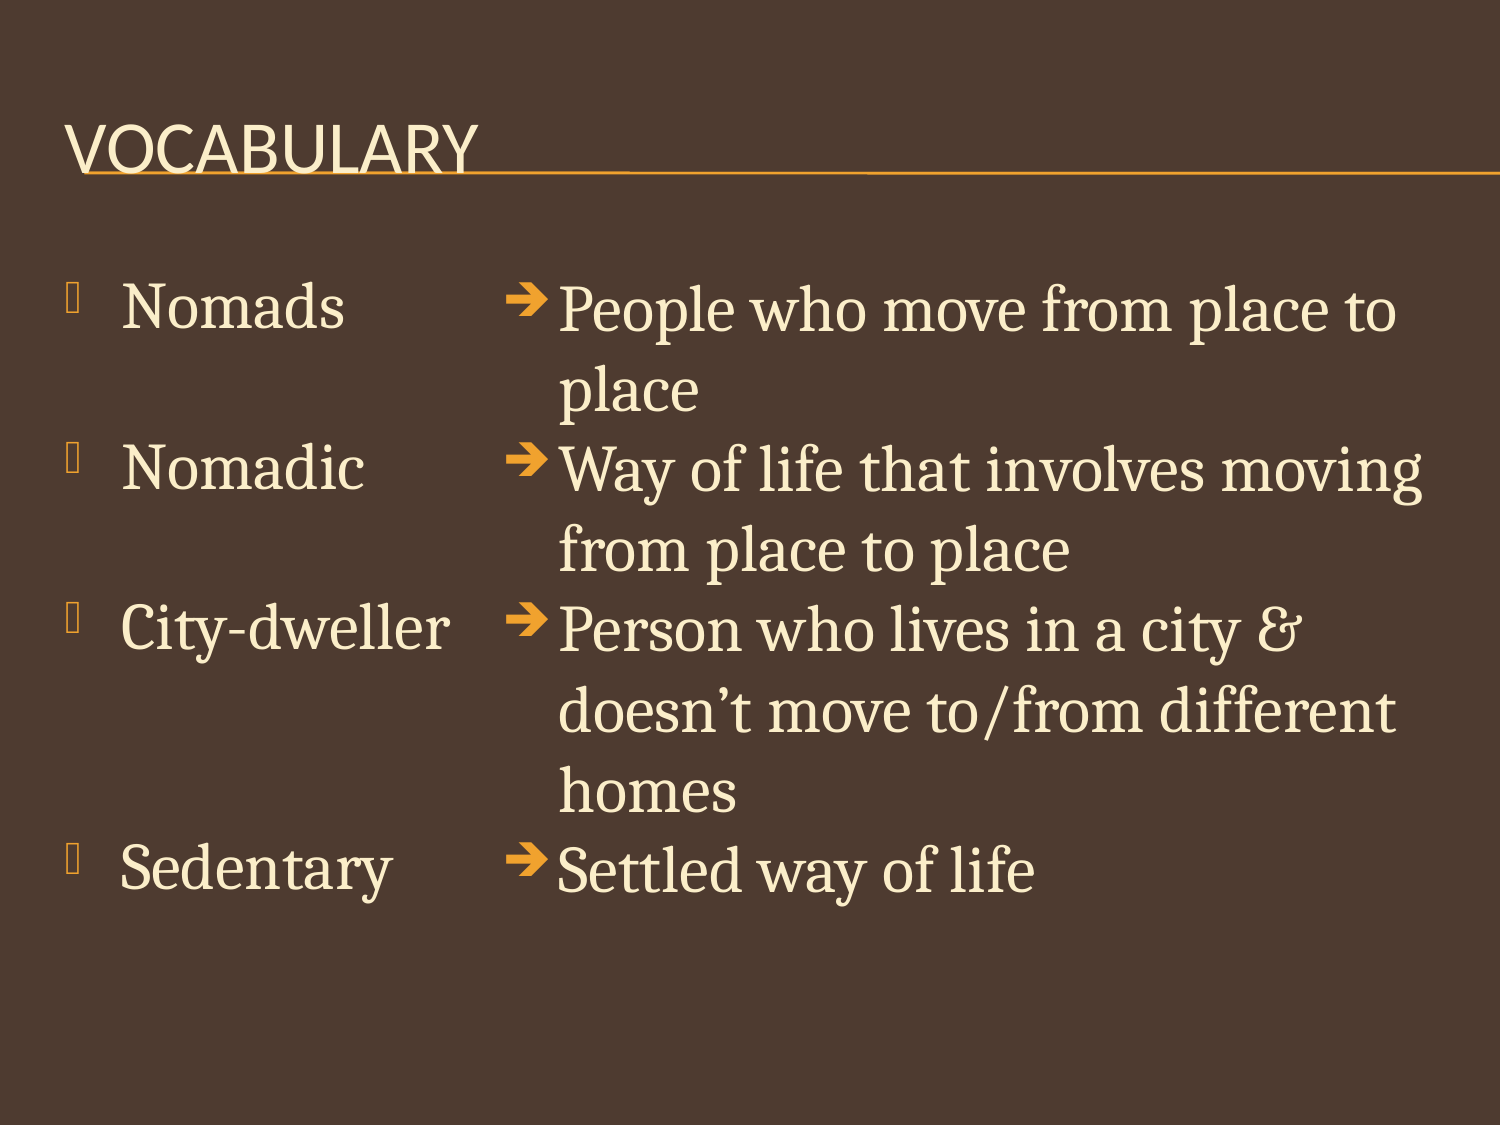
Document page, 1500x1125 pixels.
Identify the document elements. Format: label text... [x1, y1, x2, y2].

text_box People who move from place to place Way of life that involves moving from place to place Person who lives in a city & doesn’t move to/from different homes Settled way of life [487, 257, 1450, 1000]
list Nomads Nomadic City-dweller Sedentary [50, 254, 538, 1088]
title Vocabulary [50, 75, 1475, 213]
